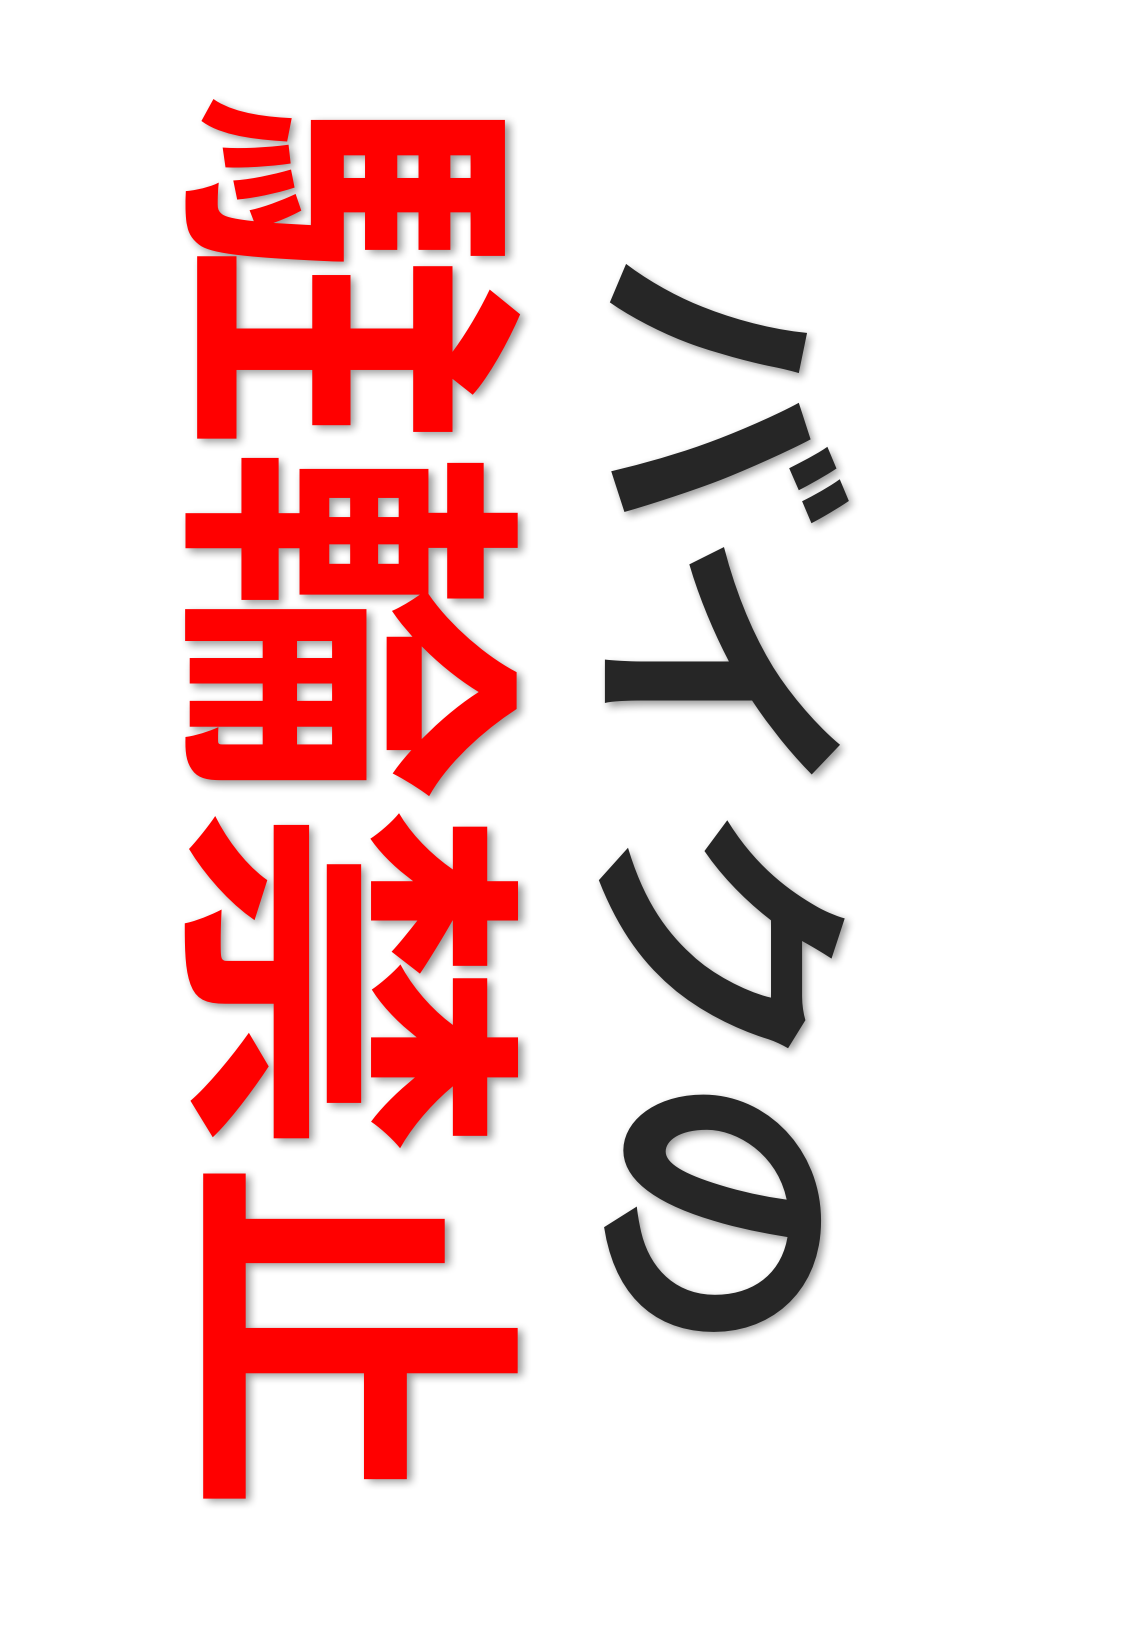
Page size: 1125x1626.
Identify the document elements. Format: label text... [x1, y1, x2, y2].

text_box バイクの 駐輪禁止 [138, 78, 1011, 1529]
